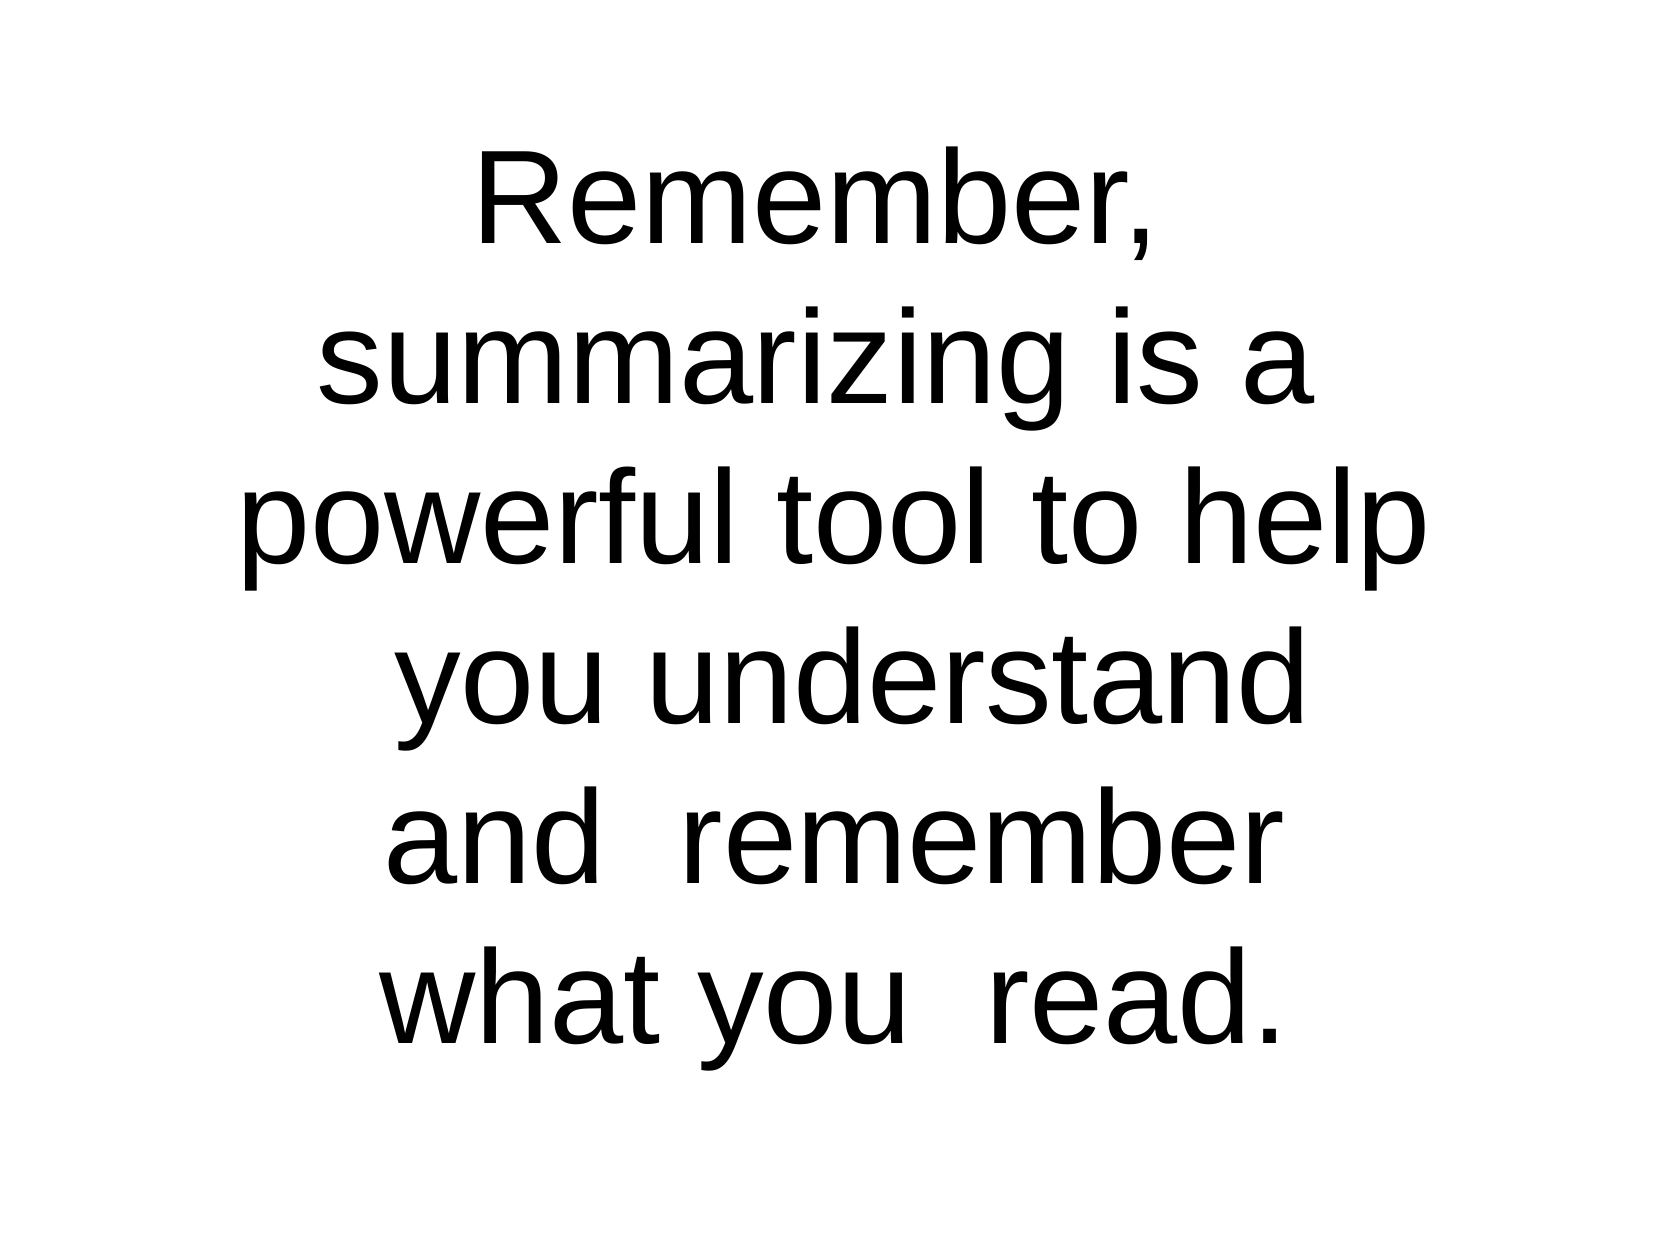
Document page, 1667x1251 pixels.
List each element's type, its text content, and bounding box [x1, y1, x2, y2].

text_box Remember, summarizing is a powerful tool to help you understand and remember what you read. [234, 108, 1432, 1070]
